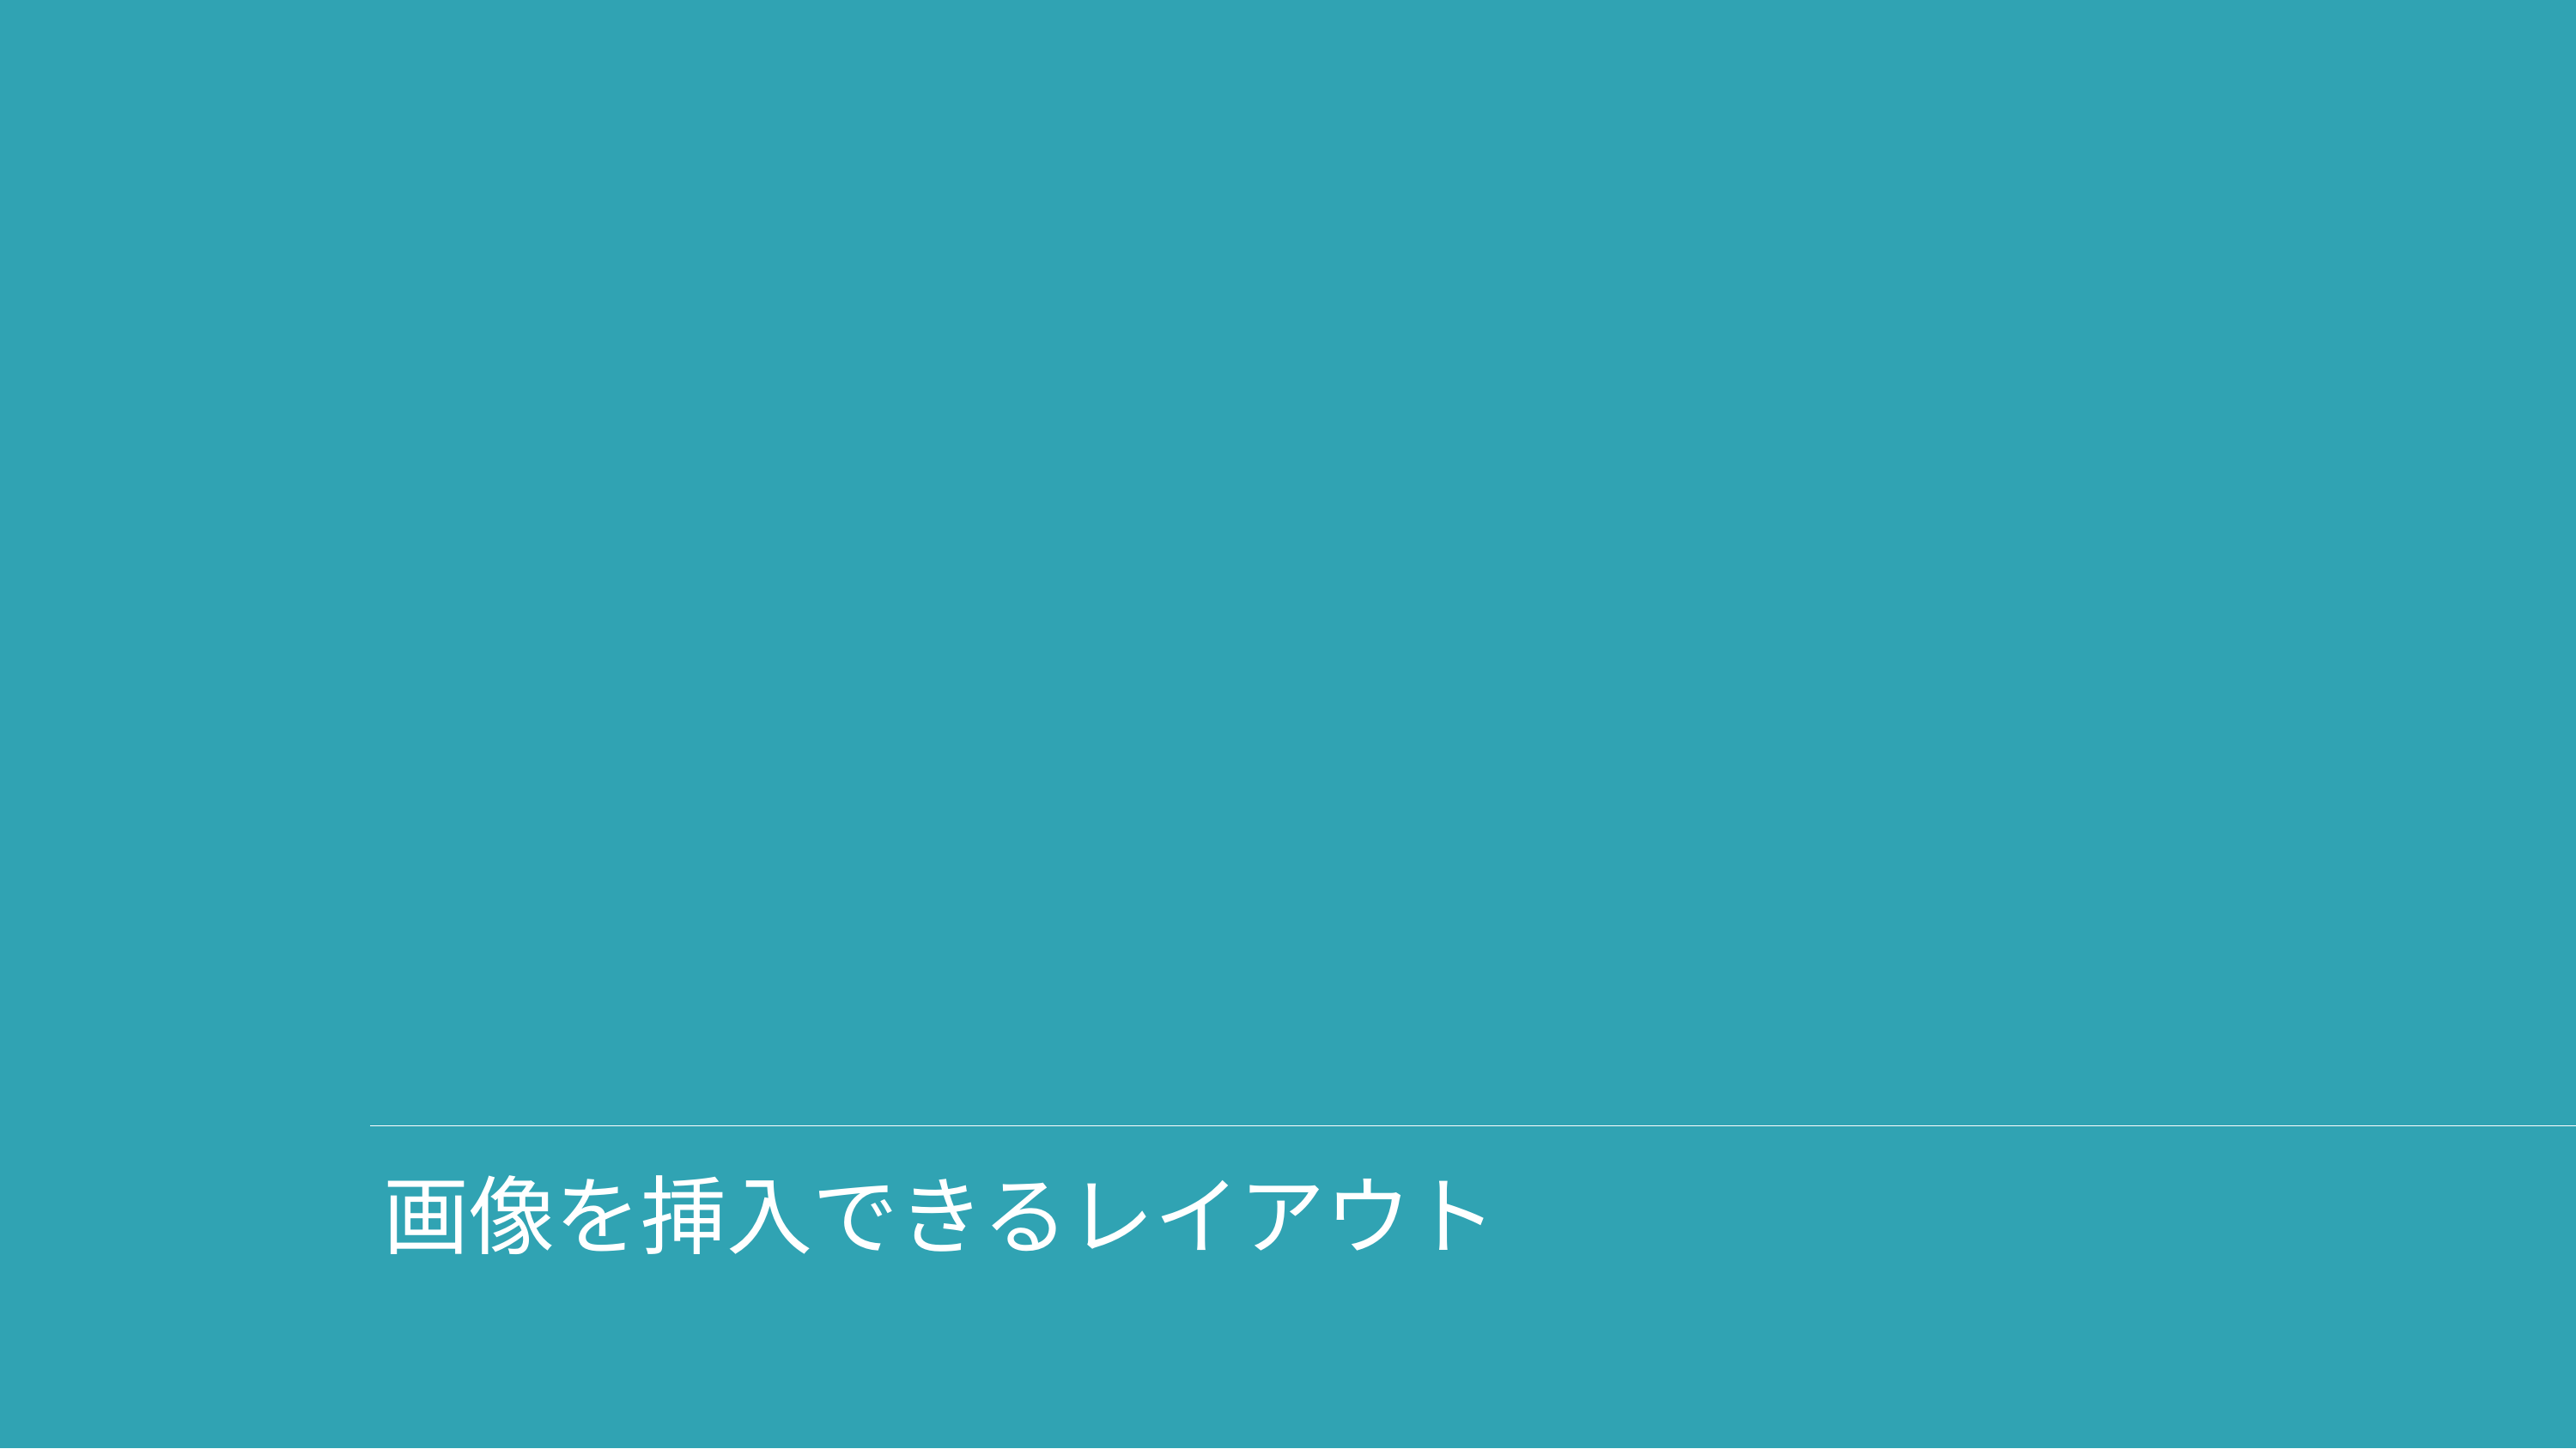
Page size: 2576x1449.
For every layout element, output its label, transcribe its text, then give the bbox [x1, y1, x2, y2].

title 画像を挿入できるレイアウト [370, 1143, 2576, 1296]
